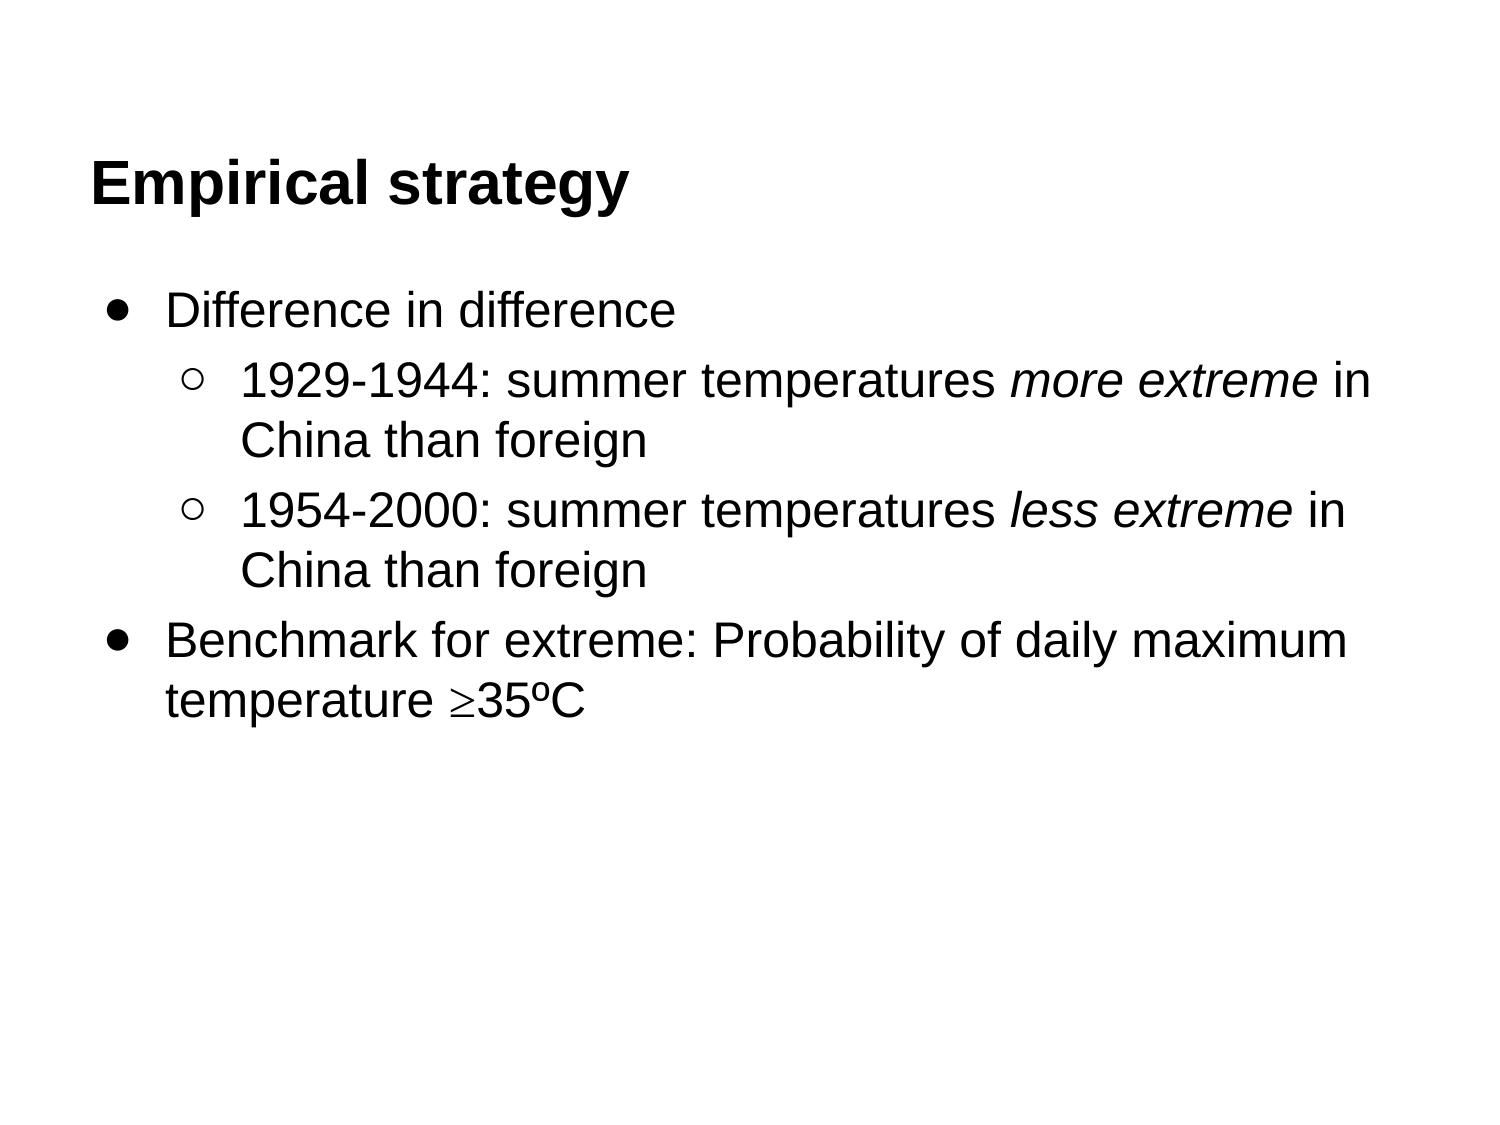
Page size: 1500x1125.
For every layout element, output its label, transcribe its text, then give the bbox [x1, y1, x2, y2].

title Empirical strategy [75, 45, 1425, 233]
list Difference in difference 1929-1944: summer temperatures more extreme in China than foreign 1954-2000: summer temperatures less extreme in China than foreign Benchmark for extreme: Probability of daily maximum temperature ≥35ºC [75, 262, 1425, 1078]
